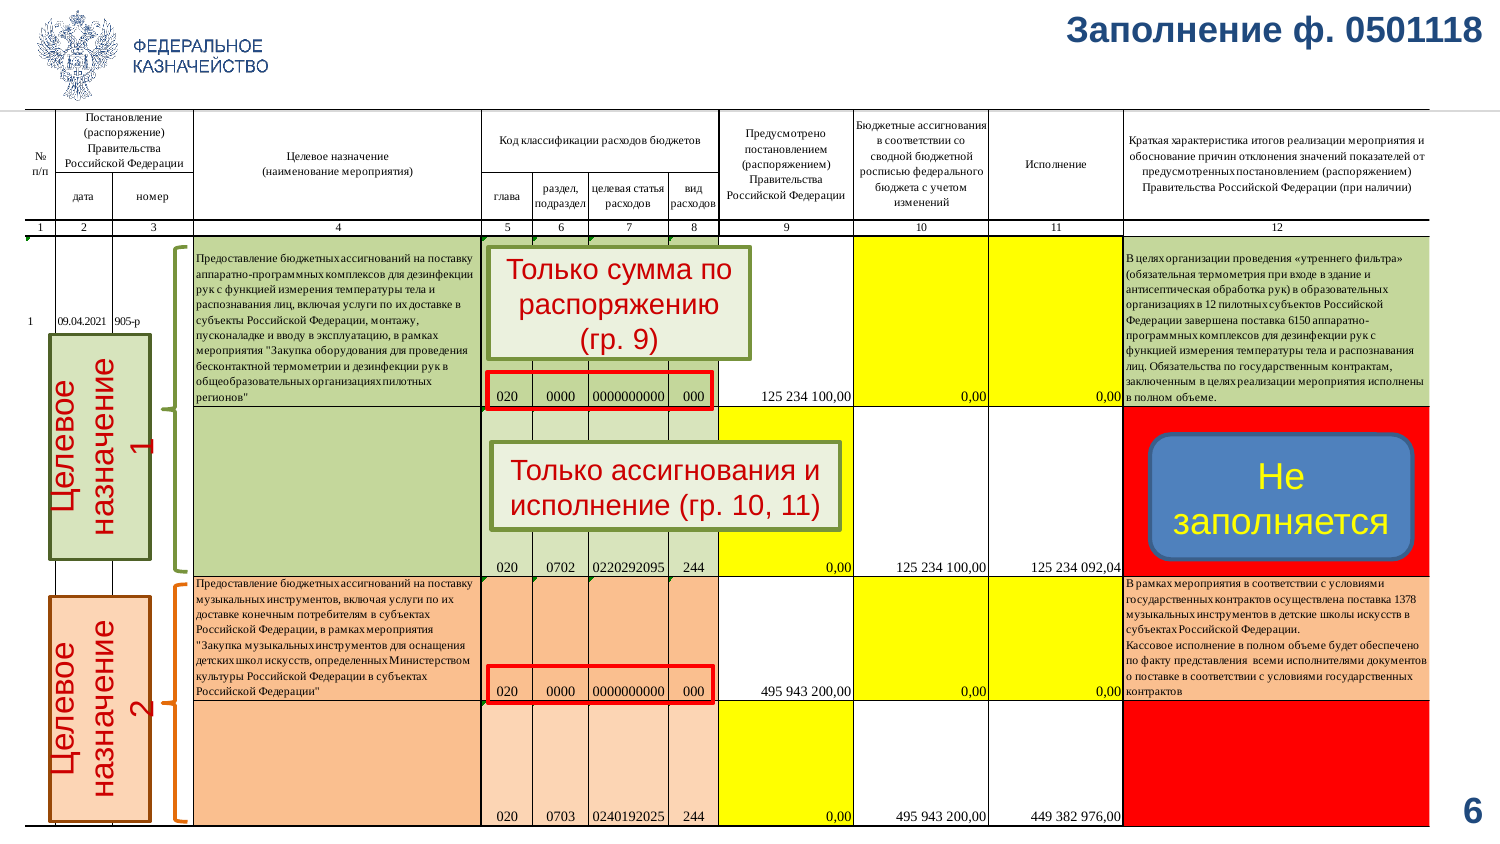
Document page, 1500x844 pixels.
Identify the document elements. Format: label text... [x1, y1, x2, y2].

picture [37, 10, 268, 101]
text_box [24, 108, 1431, 828]
title Заполнение ф. 0501118 [771, 5, 1484, 50]
slide_number 6 [1434, 786, 1484, 831]
